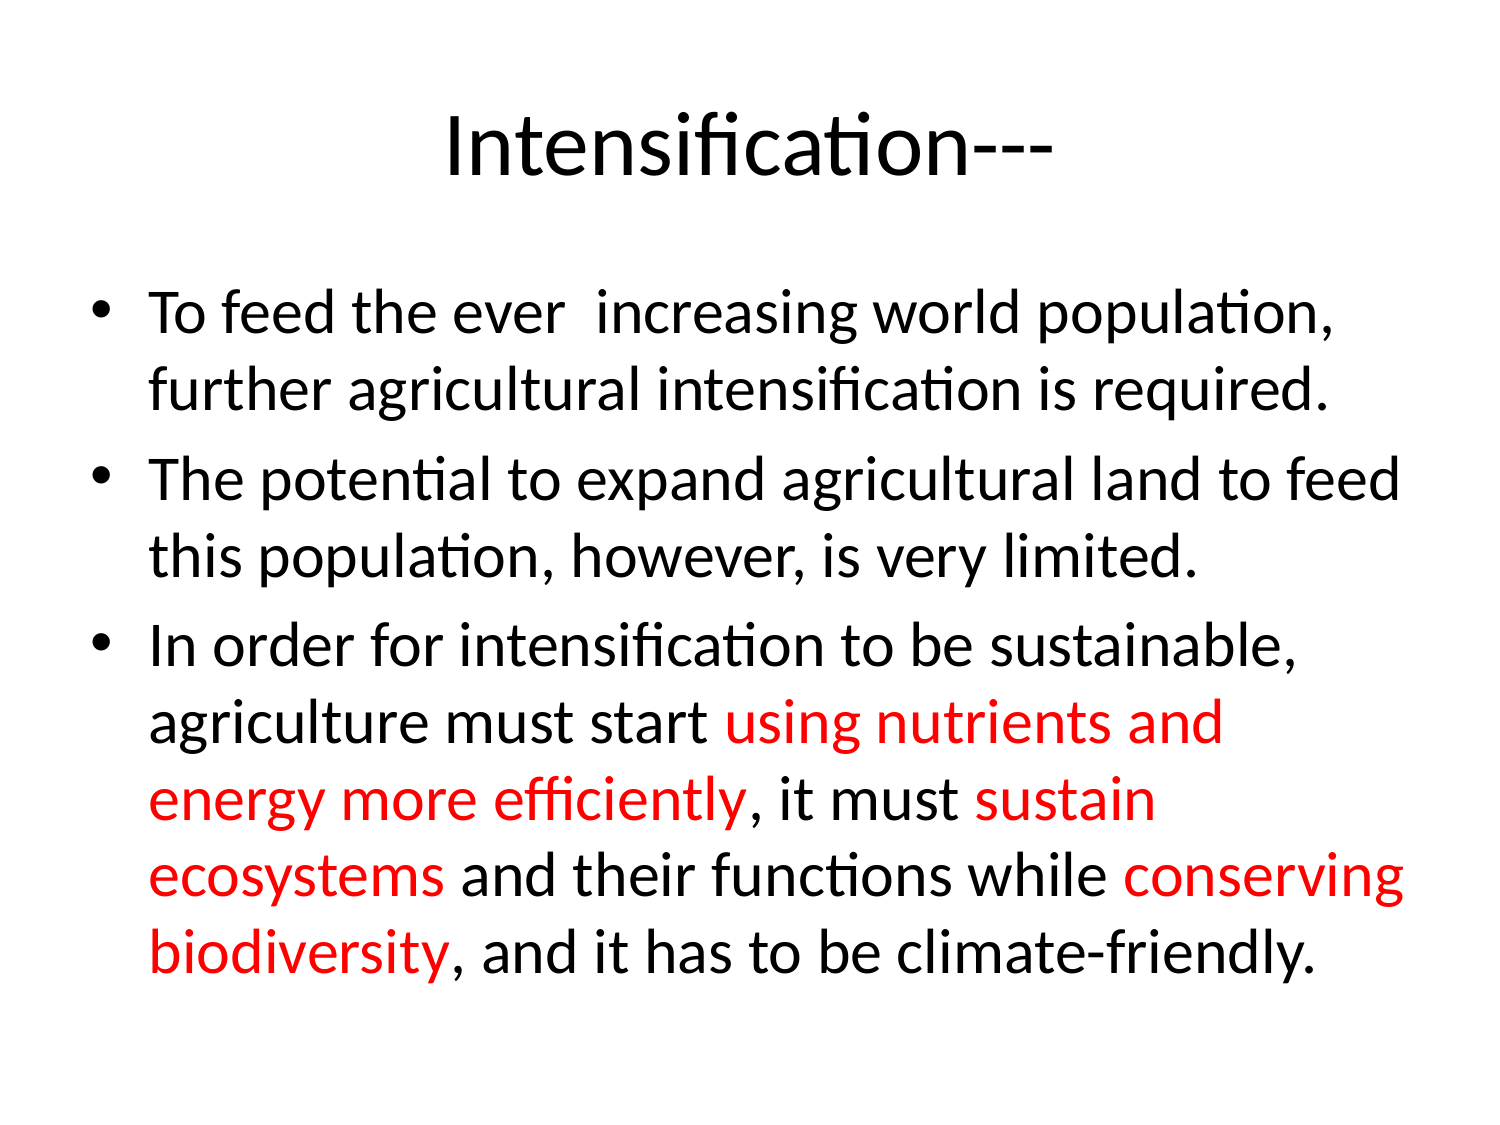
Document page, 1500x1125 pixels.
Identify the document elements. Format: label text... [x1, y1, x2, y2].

list To feed the ever increasing world population, further agricultural intensification is required. The potential to expand agricultural land to feed this population, however, is very limited. In order for intensification to be sustainable, agriculture must start using nutrients and energy more efficiently, it must sustain ecosystems and their functions while conserving biodiversity, and it has to be climate-friendly. [75, 262, 1425, 1005]
title Intensification--- [75, 45, 1425, 233]
